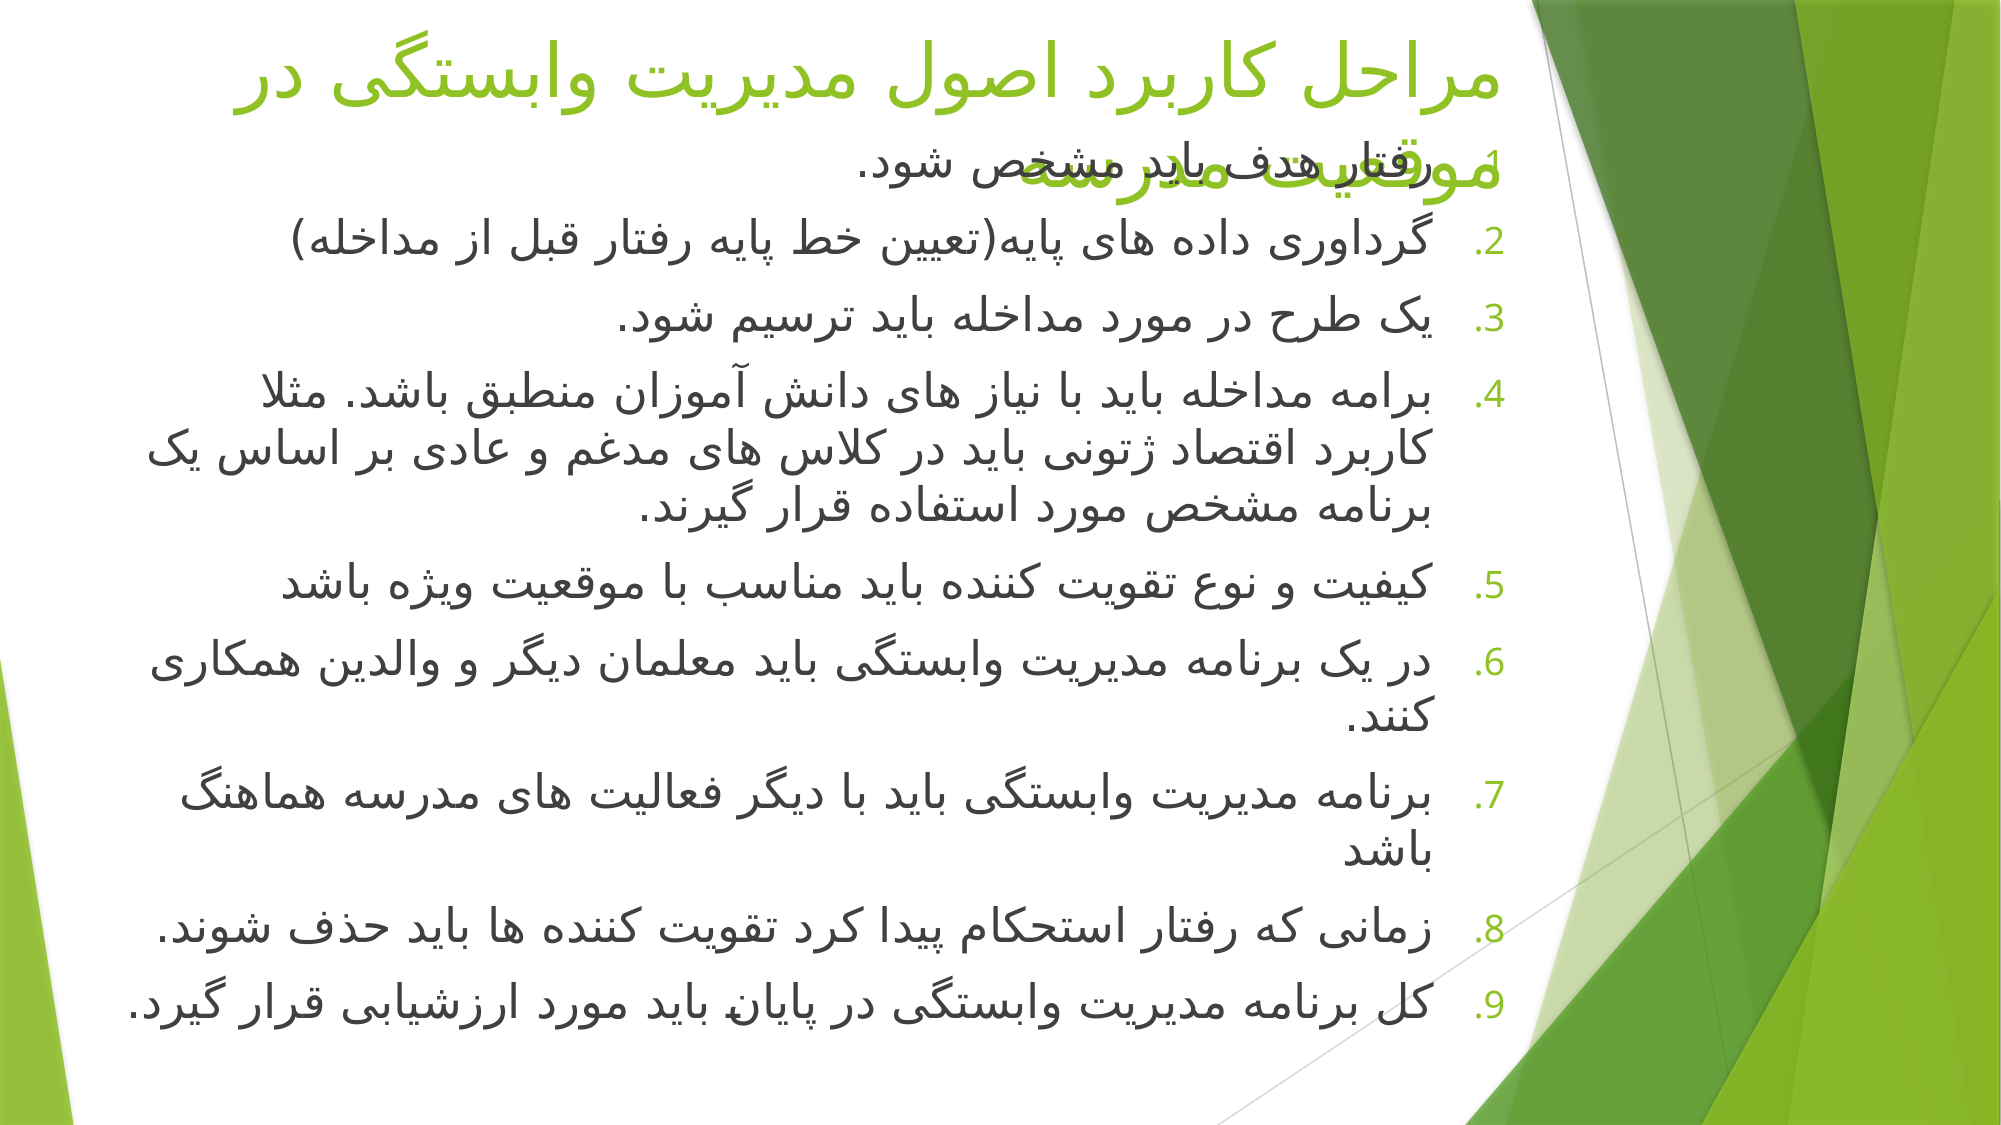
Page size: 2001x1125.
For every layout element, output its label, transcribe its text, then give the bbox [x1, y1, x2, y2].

title مراحل کاربرد اصول مدیریت وابستگی در موقعیت مدرسه [111, 15, 1522, 122]
list رفتار هدف باید مشخص شود. گرداوری داده های پایه(تعیین خط پایه رفتار قبل از مداخله) یک طرح در مورد مداخله باید ترسیم شود. برامه مداخله باید با نیاز های دانش آموزان منطبق باشد. مثلا کاربرد اقتصاد ژتونی باید در کلاس های مدغم و عادی بر اساس یک برنامه مشخص مورد استفاده قرار گیرند. کیفیت و نوع تقویت کننده باید مناسب با موقعیت ویژه باشد در یک برنامه مدیریت وابستگی باید معلمان دیگر و والدین همکاری کنند. برنامه مدیریت وابستگی باید با دیگر فعالیت های مدرسه هماهنگ باشد زمانی که رفتار استحکام پیدا کرد تقویت کننده ها باید حذف شوند. کل برنامه مدیریت وابستگی در پایان باید مورد ارزشیابی قرار گیرد. [111, 122, 1522, 1091]
